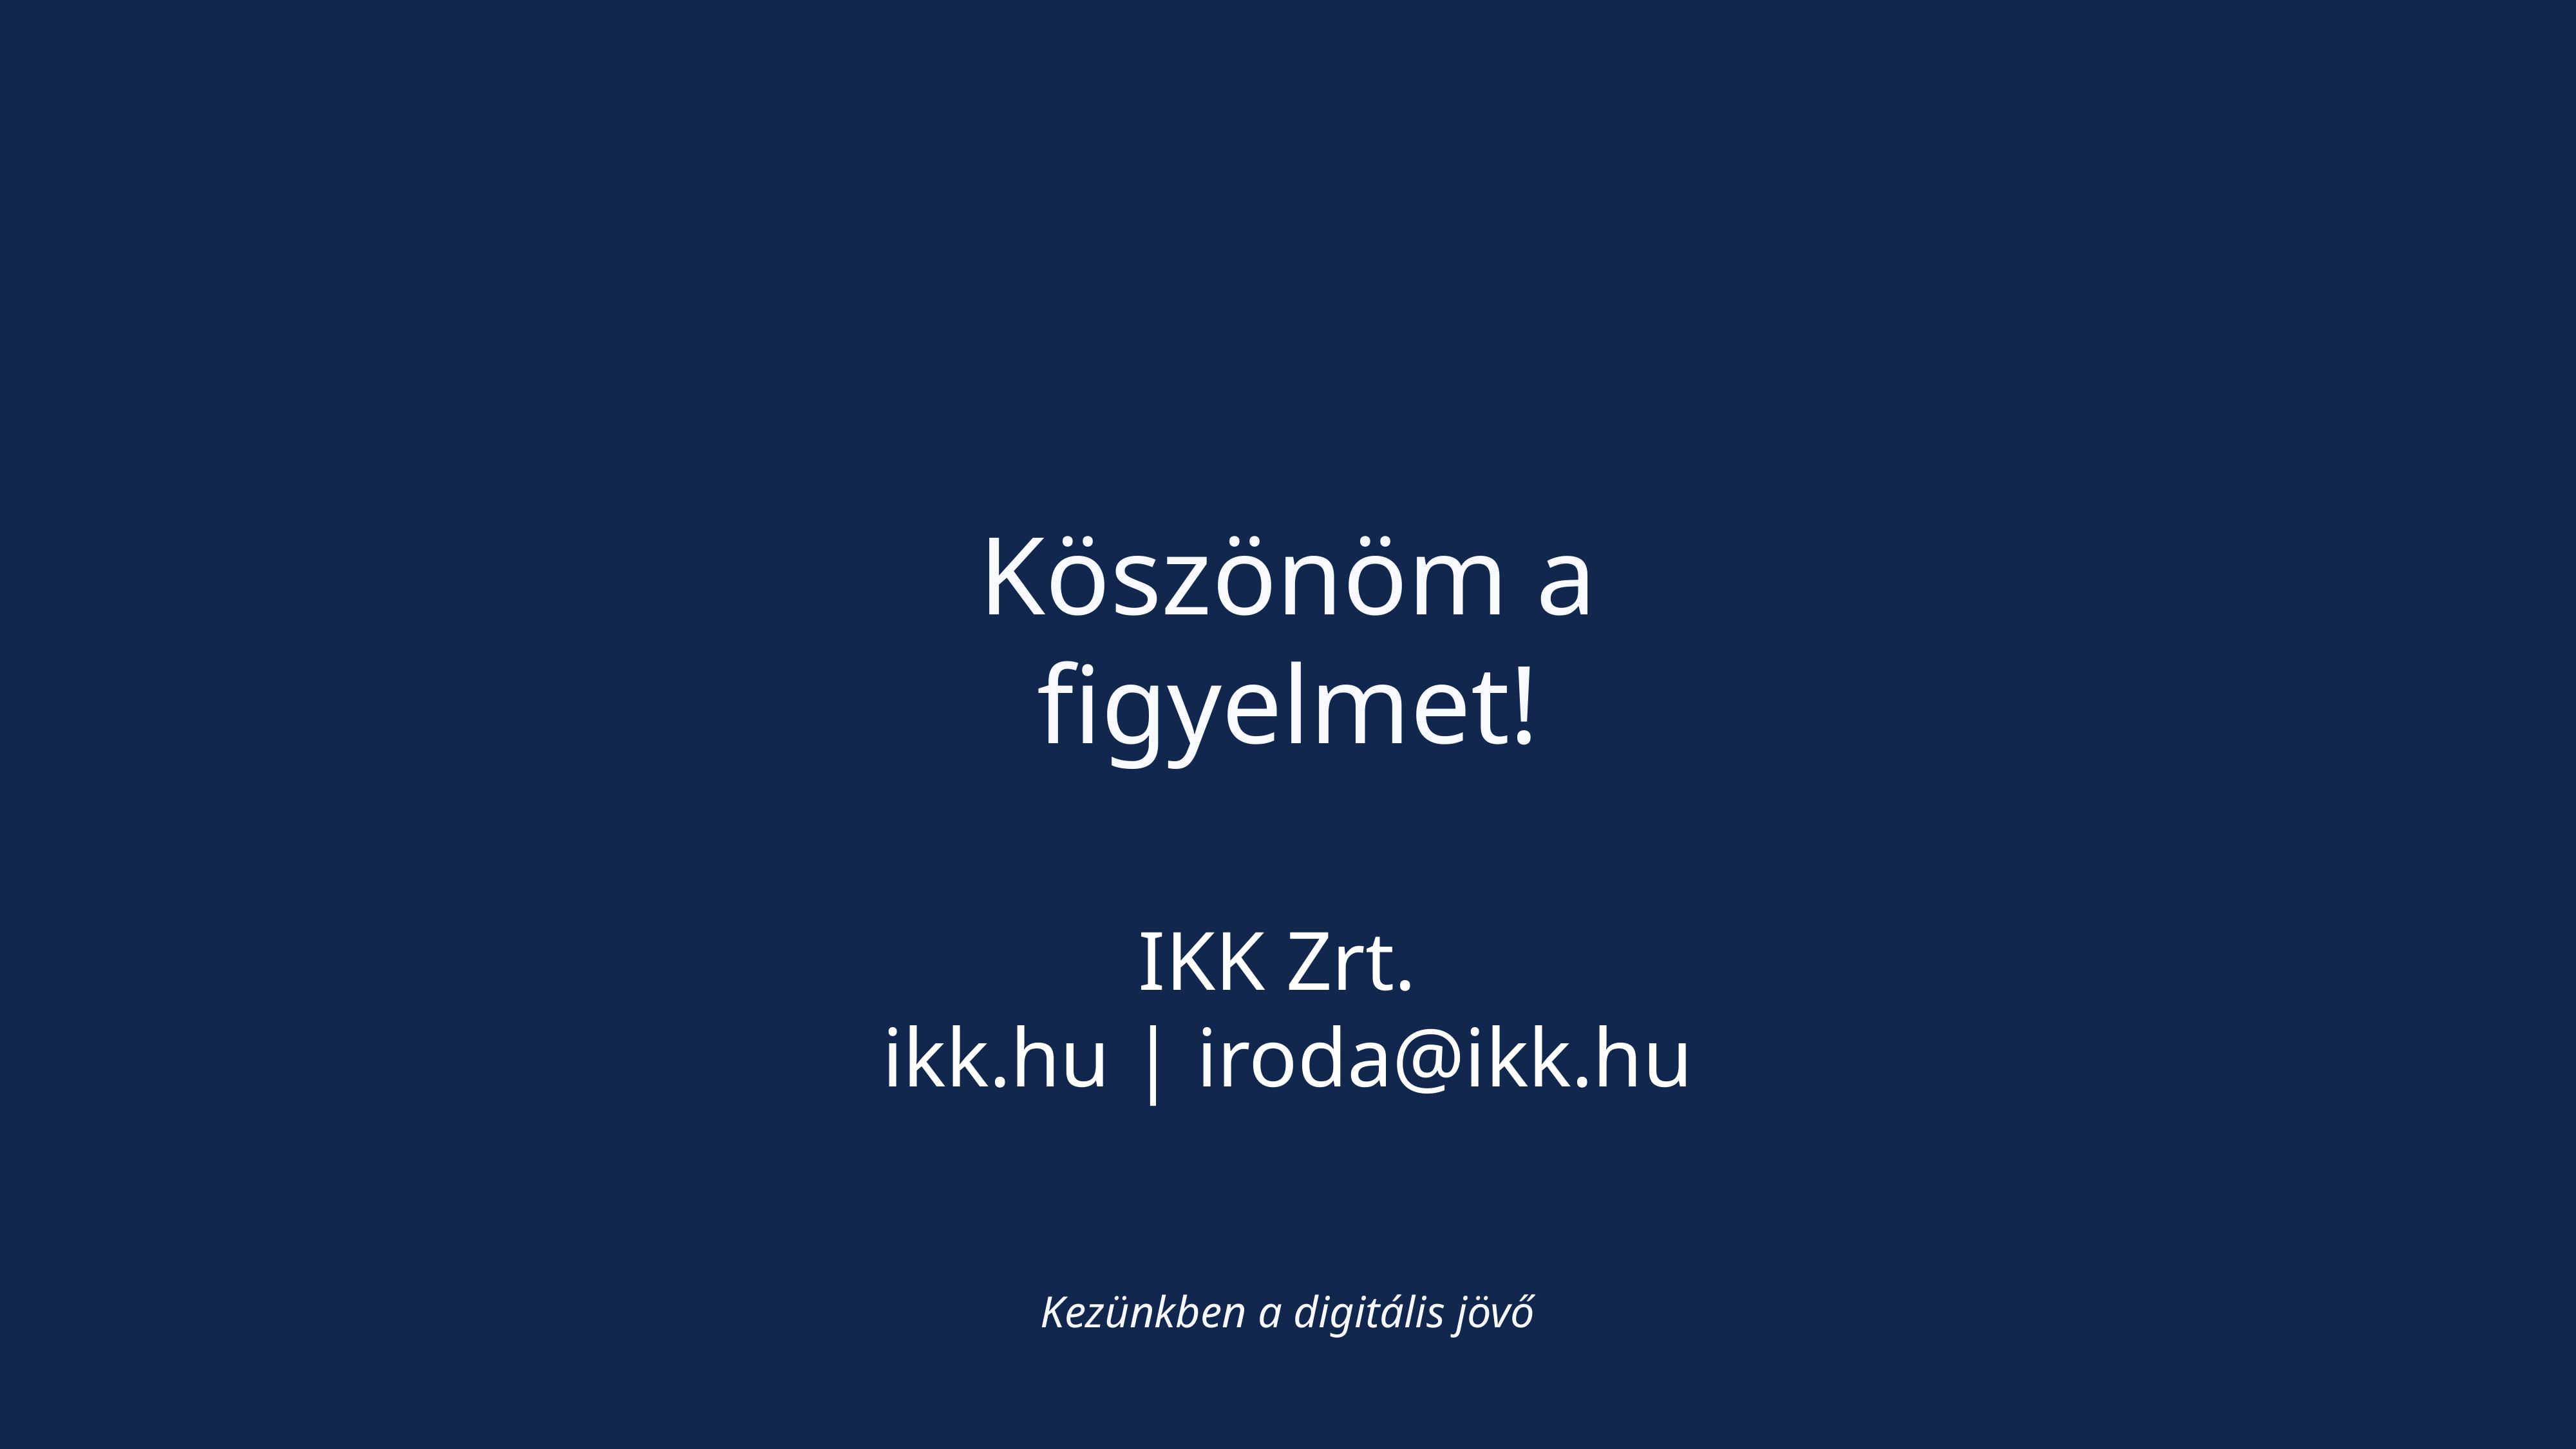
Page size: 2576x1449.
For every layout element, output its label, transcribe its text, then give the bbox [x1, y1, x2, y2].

text_box Kezünkben a digitális jövő [998, 1258, 1578, 1316]
list IKK Zrt. ikk.hu | iroda@ikk.hu [450, 909, 2126, 1151]
list Köszönöm a figyelmet! [759, 507, 1817, 638]
